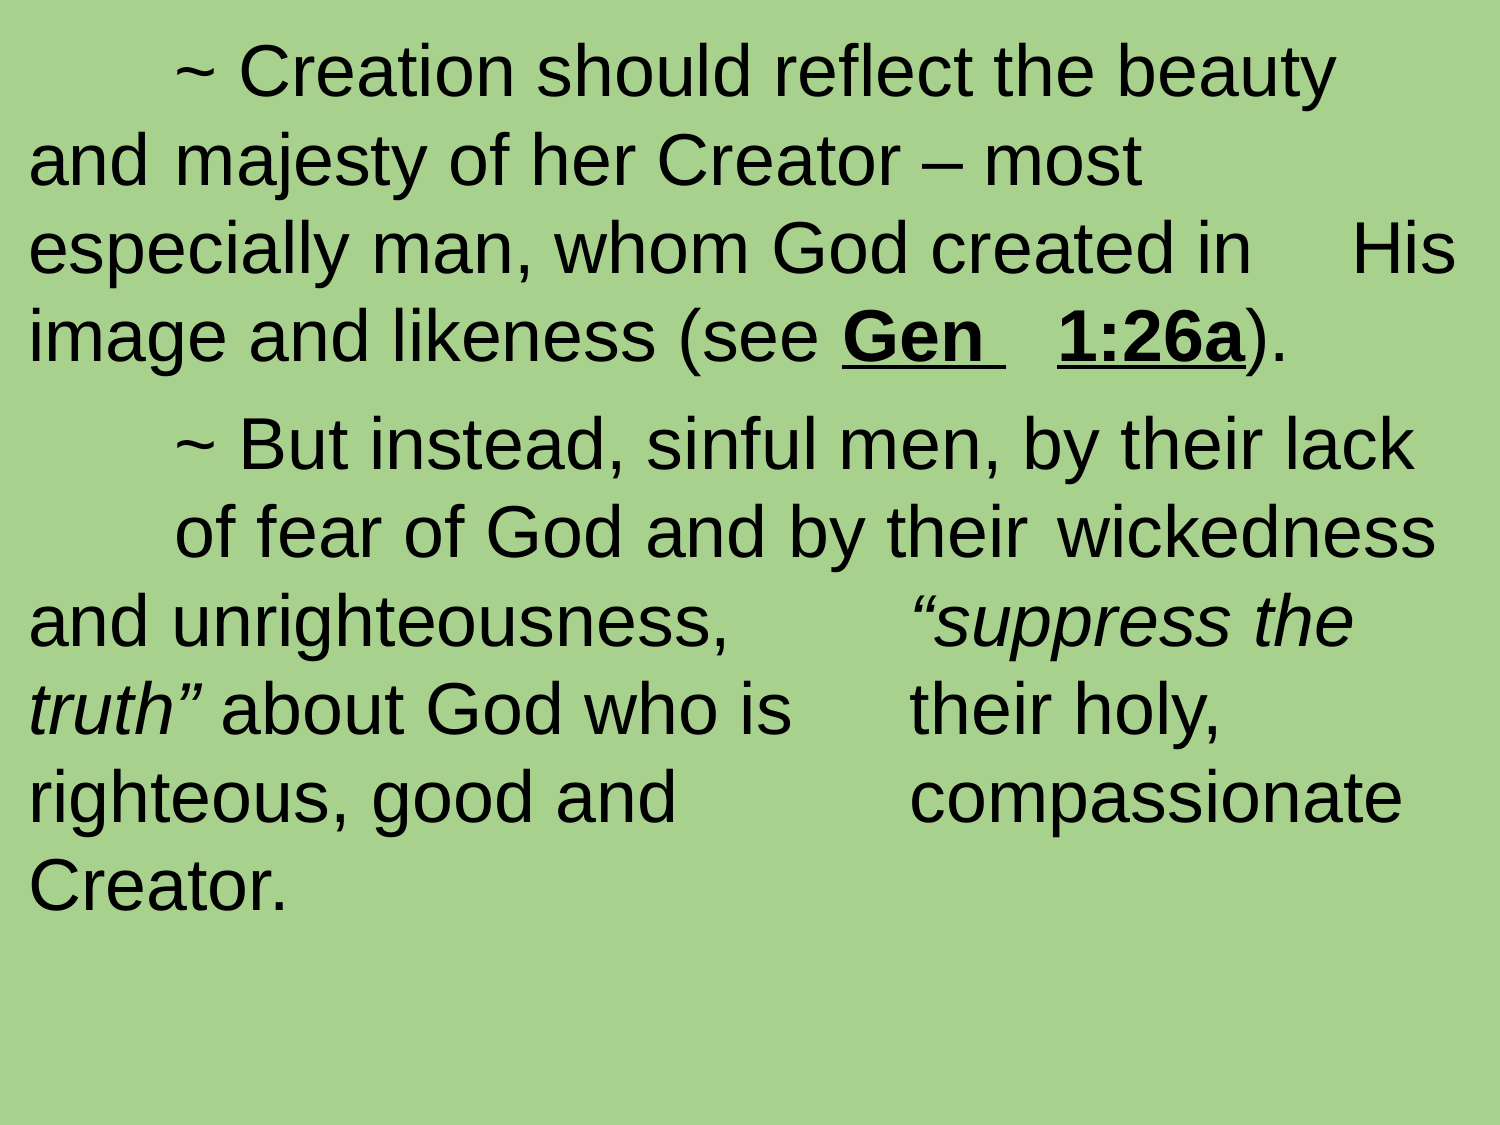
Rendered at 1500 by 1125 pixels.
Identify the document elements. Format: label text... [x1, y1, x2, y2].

subtitle ~ Creation should reflect the beauty and majesty of her Creator – most especially man, whom God created in His image and likeness (see Gen 1:26a). ~ But instead, sinful men, by their lack of fear of God and by their wickedness and unrighteousness, “suppress the truth” about God who is their holy, righteous, good and compassionate Creator. [13, 16, 1484, 1107]
